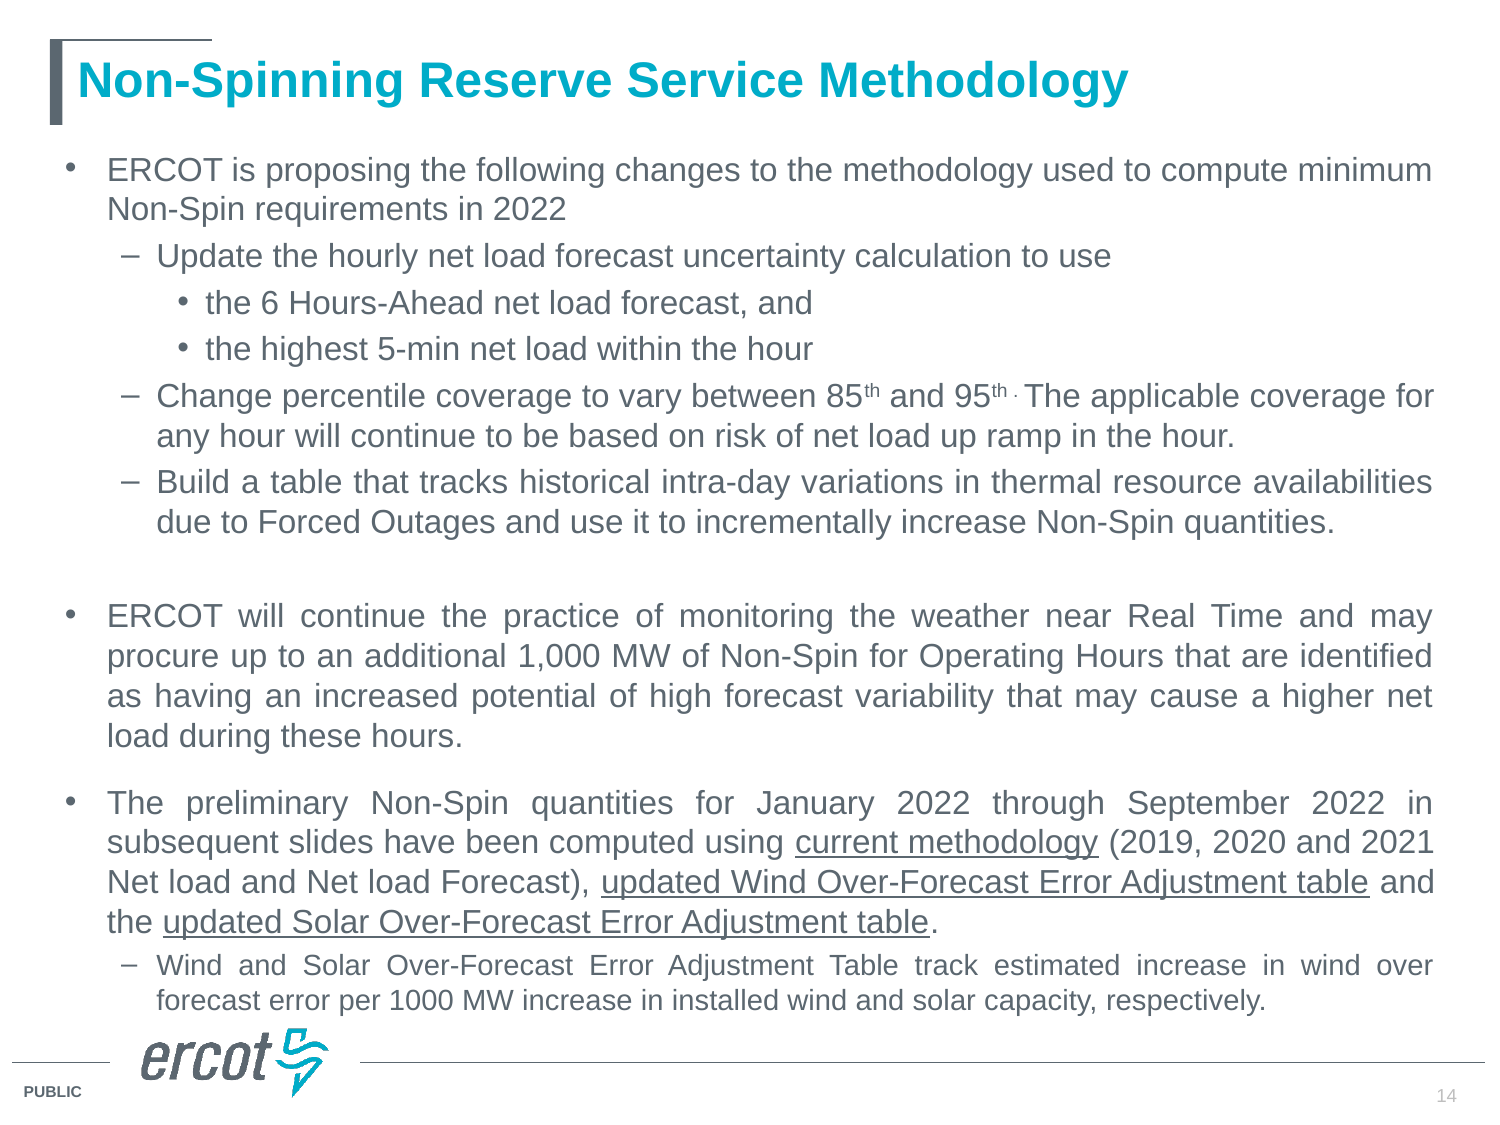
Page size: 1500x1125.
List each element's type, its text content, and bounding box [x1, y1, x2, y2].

text_box [75, 634, 761, 885]
text_box [72, 893, 1470, 1007]
list ERCOT is proposing the following changes to the methodology used to compute minimum Non-Spin requirements in 2022 Update the hourly net load forecast uncertainty calculation to use the 6 Hours-Ahead net load forecast, and the highest 5-min net load within the hour Change percentile coverage to vary between 85th and 95th . The applicable coverage for any hour will continue to be based on risk of net load up ramp in the hour. Build a table that tracks historical intra-day variations in thermal resource availabilities due to Forced Outages and use it to incrementally increase Non-Spin quantities. ERCOT will continue the practice of monitoring the weather near Real Time and may procure up to an additional 1,000 MW of Non-Spin for Operating Hours that are identified as having an increased potential of high forecast variability that may cause a higher net load during these hours. The preliminary Non-Spin quantities for January 2022 through September 2022 in subsequent slides have been computed using current methodology (2019, 2020 and 2021 Net load and Net load Forecast), updated Wind Over-Forecast Error Adjustment table and the updated Solar Over-Forecast Error Adjustment table. Wind and Solar Over-Forecast Error Adjustment Table track estimated increase in wind over forecast error per 1000 MW increase in installed wind and solar capacity, respectively. [50, 140, 1450, 972]
title Non-Spinning Reserve Service Methodology [62, 39, 1450, 125]
picture [137, 1024, 332, 1100]
